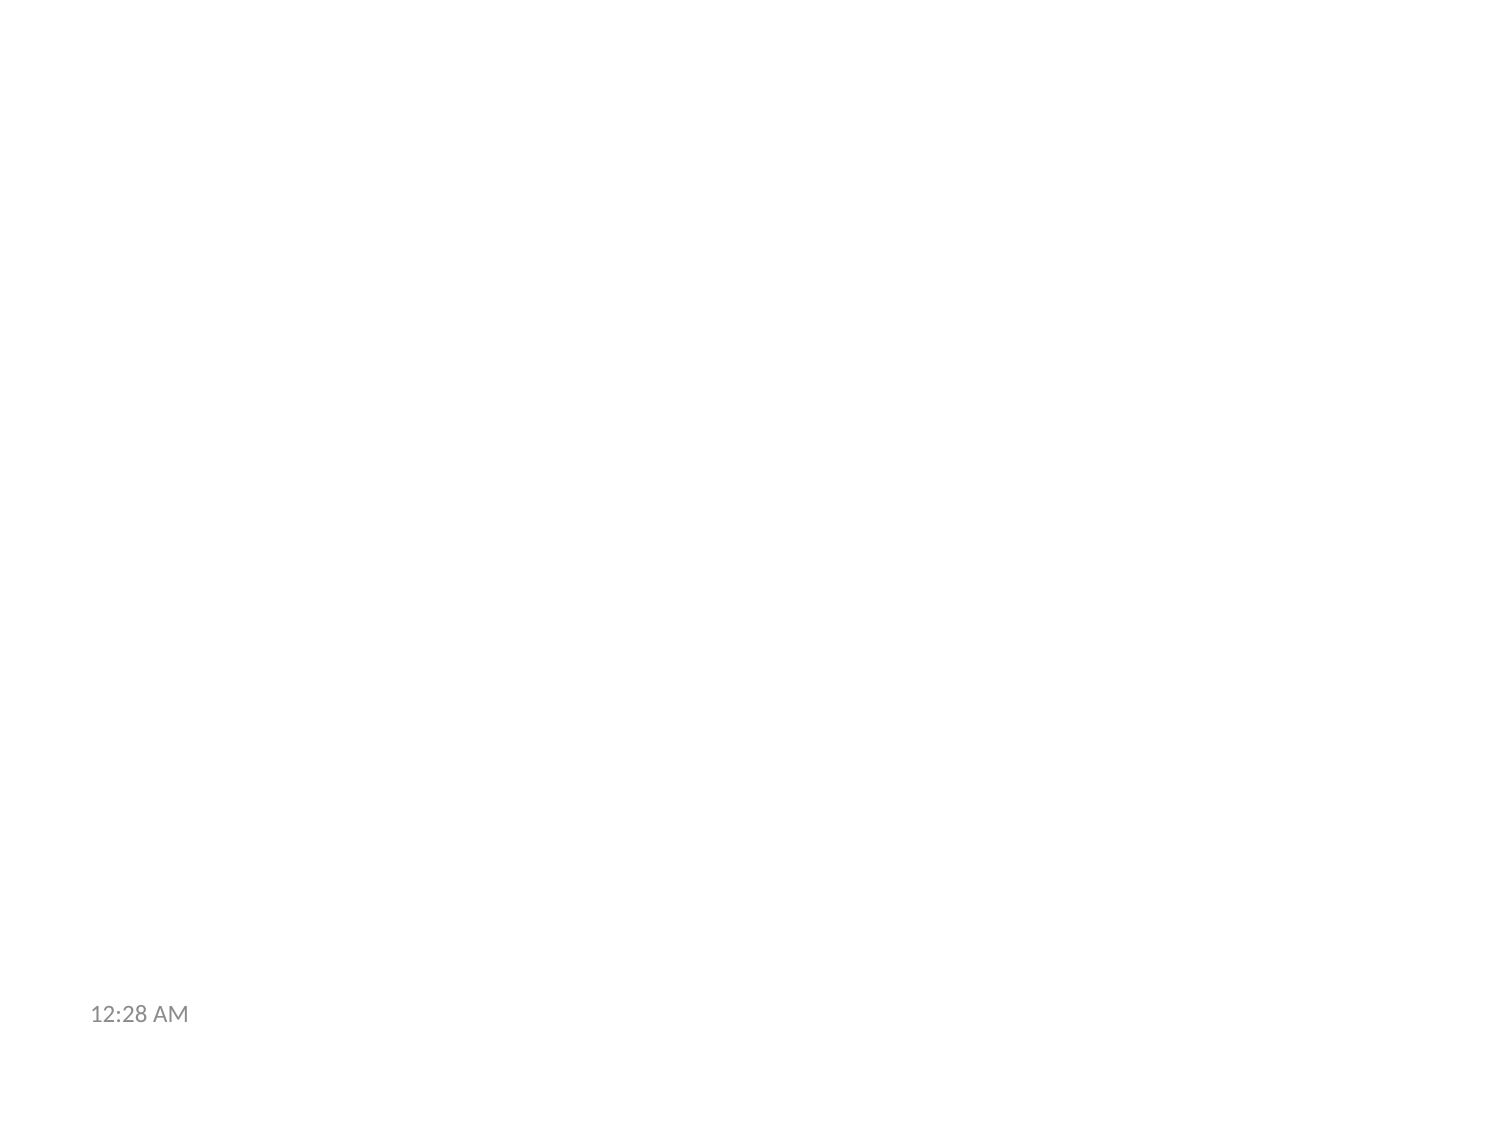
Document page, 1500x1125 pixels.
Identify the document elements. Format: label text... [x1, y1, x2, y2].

text_box 3:35 PM [75, 982, 425, 1043]
